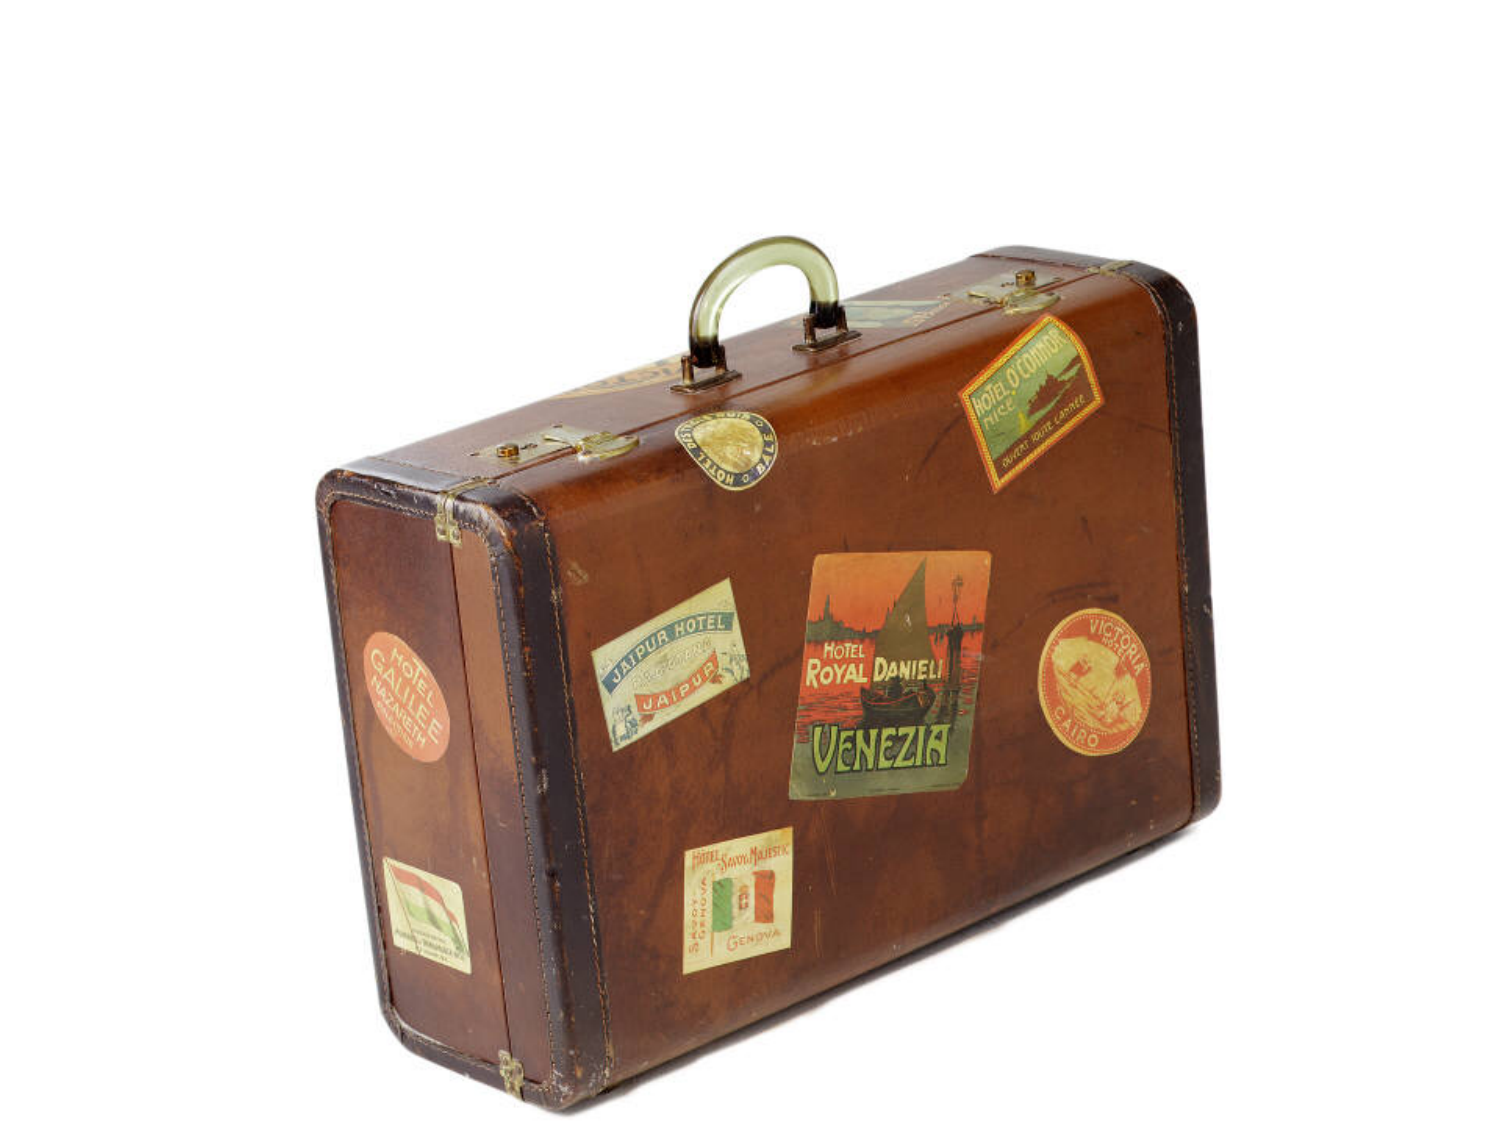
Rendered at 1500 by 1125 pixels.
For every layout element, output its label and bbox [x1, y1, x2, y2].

picture [299, 220, 1238, 1125]
